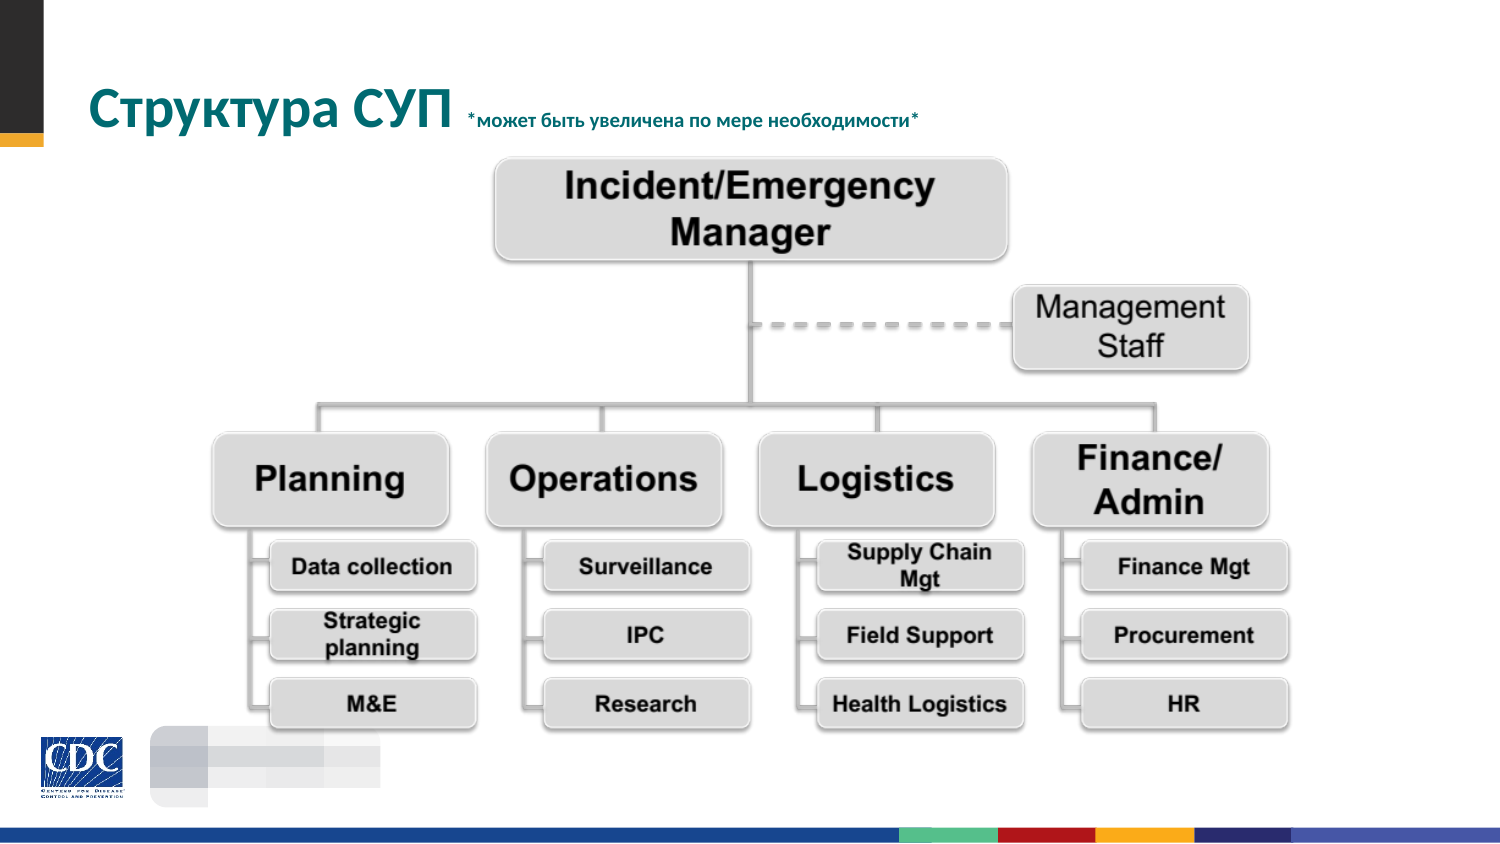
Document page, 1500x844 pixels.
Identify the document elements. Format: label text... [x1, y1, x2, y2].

picture [41, 737, 125, 798]
picture [206, 146, 1294, 738]
title Структура СУП *может быть увеличена по мере необходимости* [75, 33, 1425, 147]
